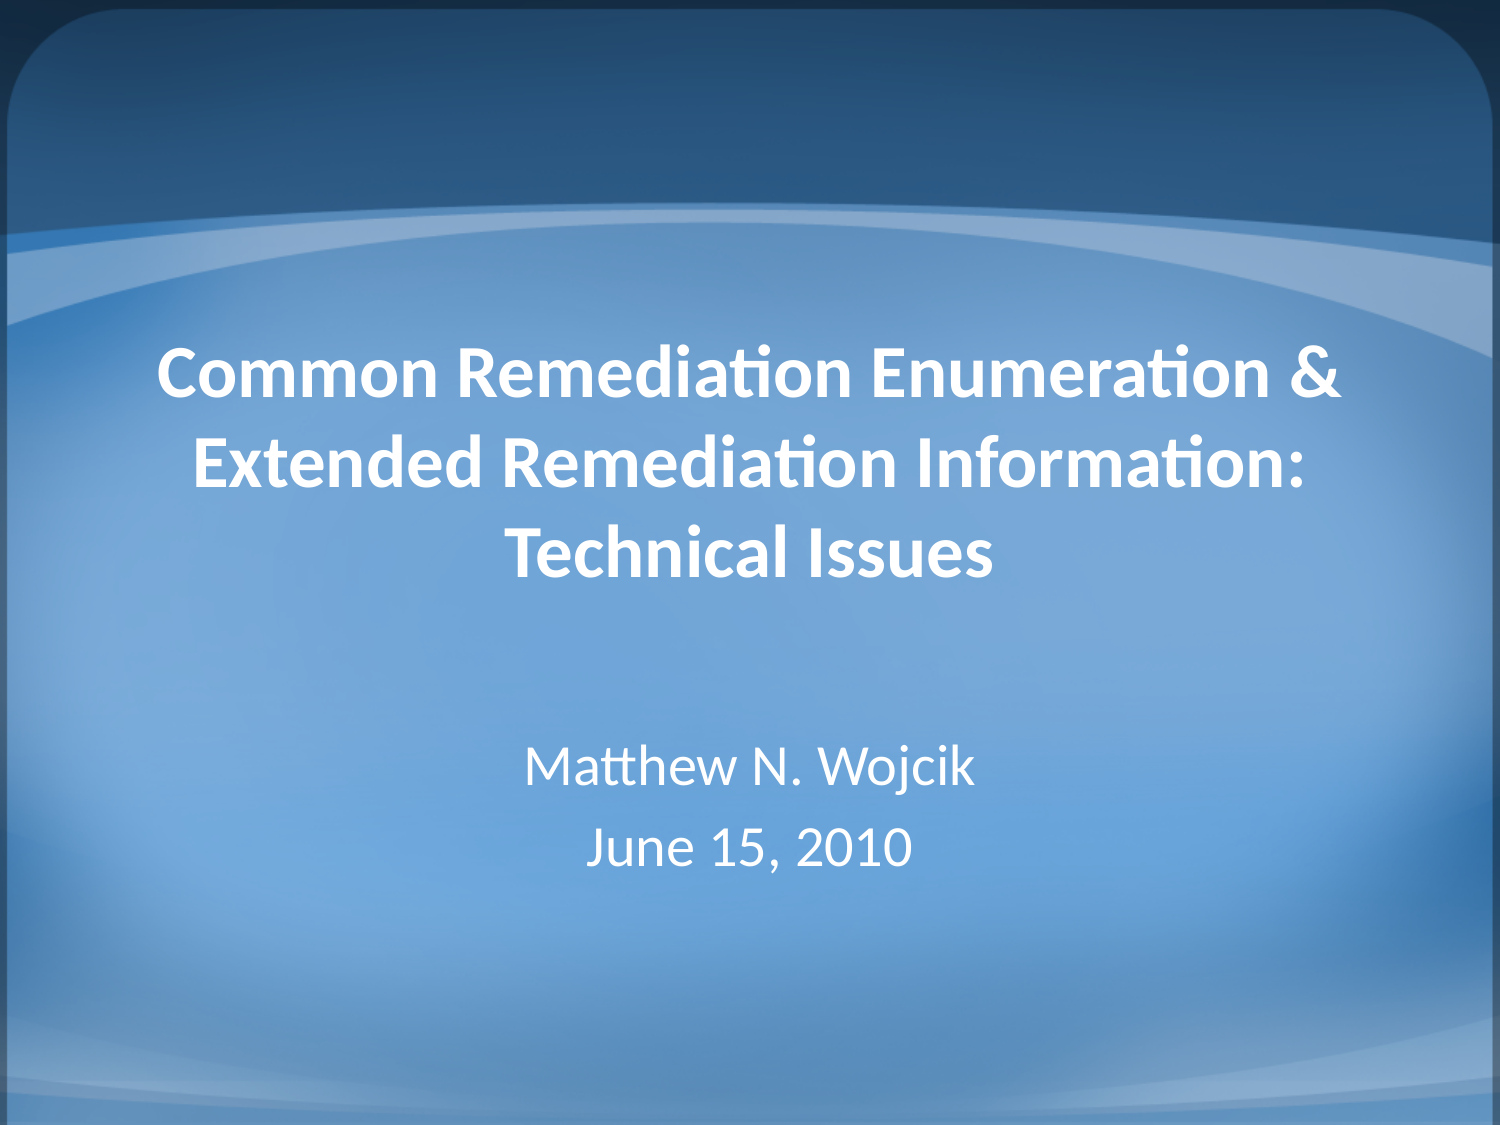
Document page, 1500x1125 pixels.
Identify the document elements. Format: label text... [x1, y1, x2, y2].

picture [0, 0, 1500, 1125]
subtitle Matthew N. Wojcik June 15, 2010 [224, 637, 1276, 926]
title Common Remediation Enumeration & Extended Remediation Information: Technical Issues [112, 324, 1388, 591]
